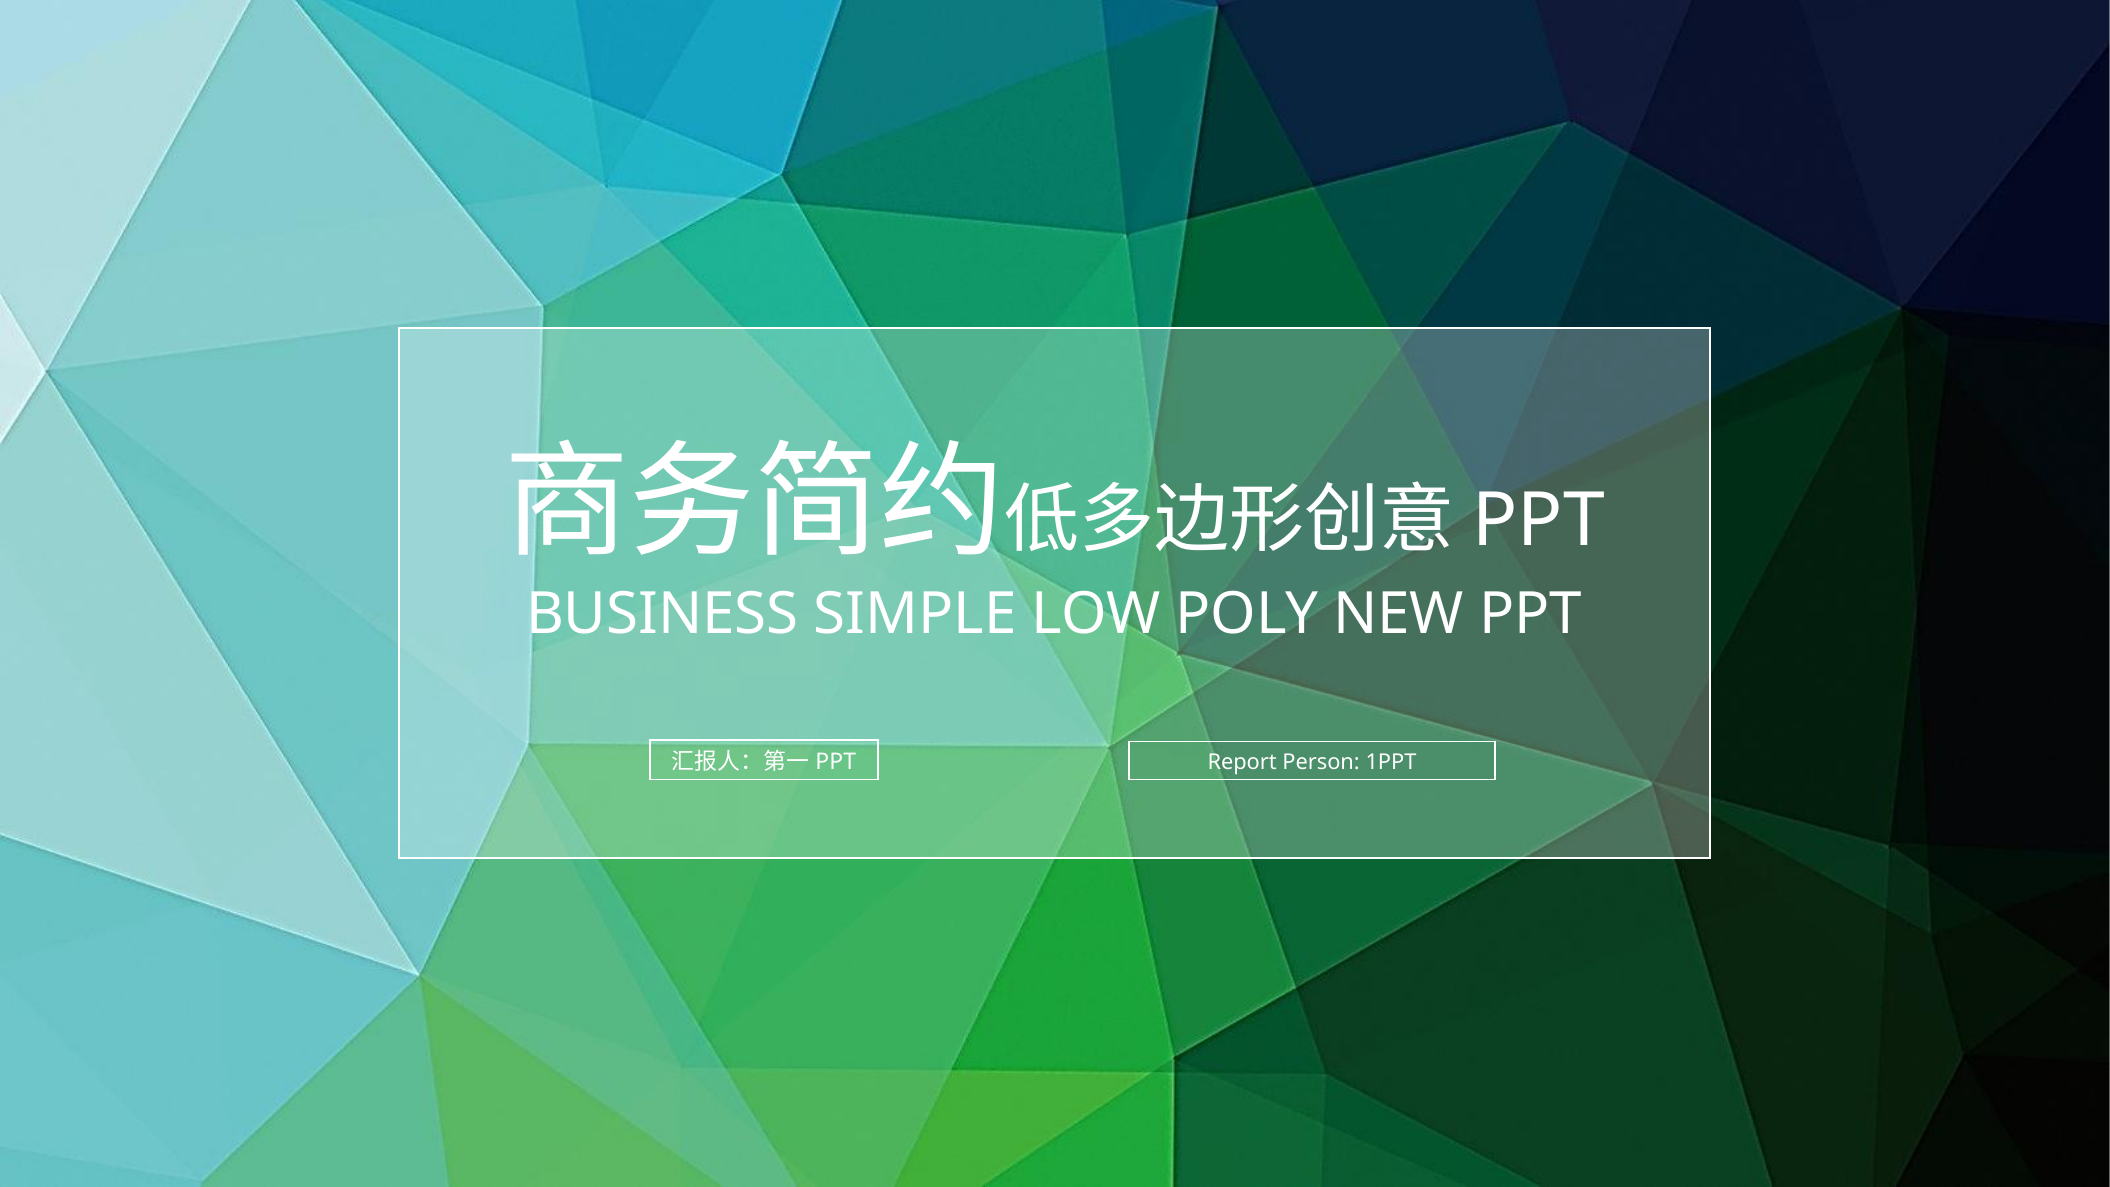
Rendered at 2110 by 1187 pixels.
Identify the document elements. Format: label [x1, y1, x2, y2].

text_box [398, 327, 1711, 859]
text_box [0, 0, 2110, 1187]
